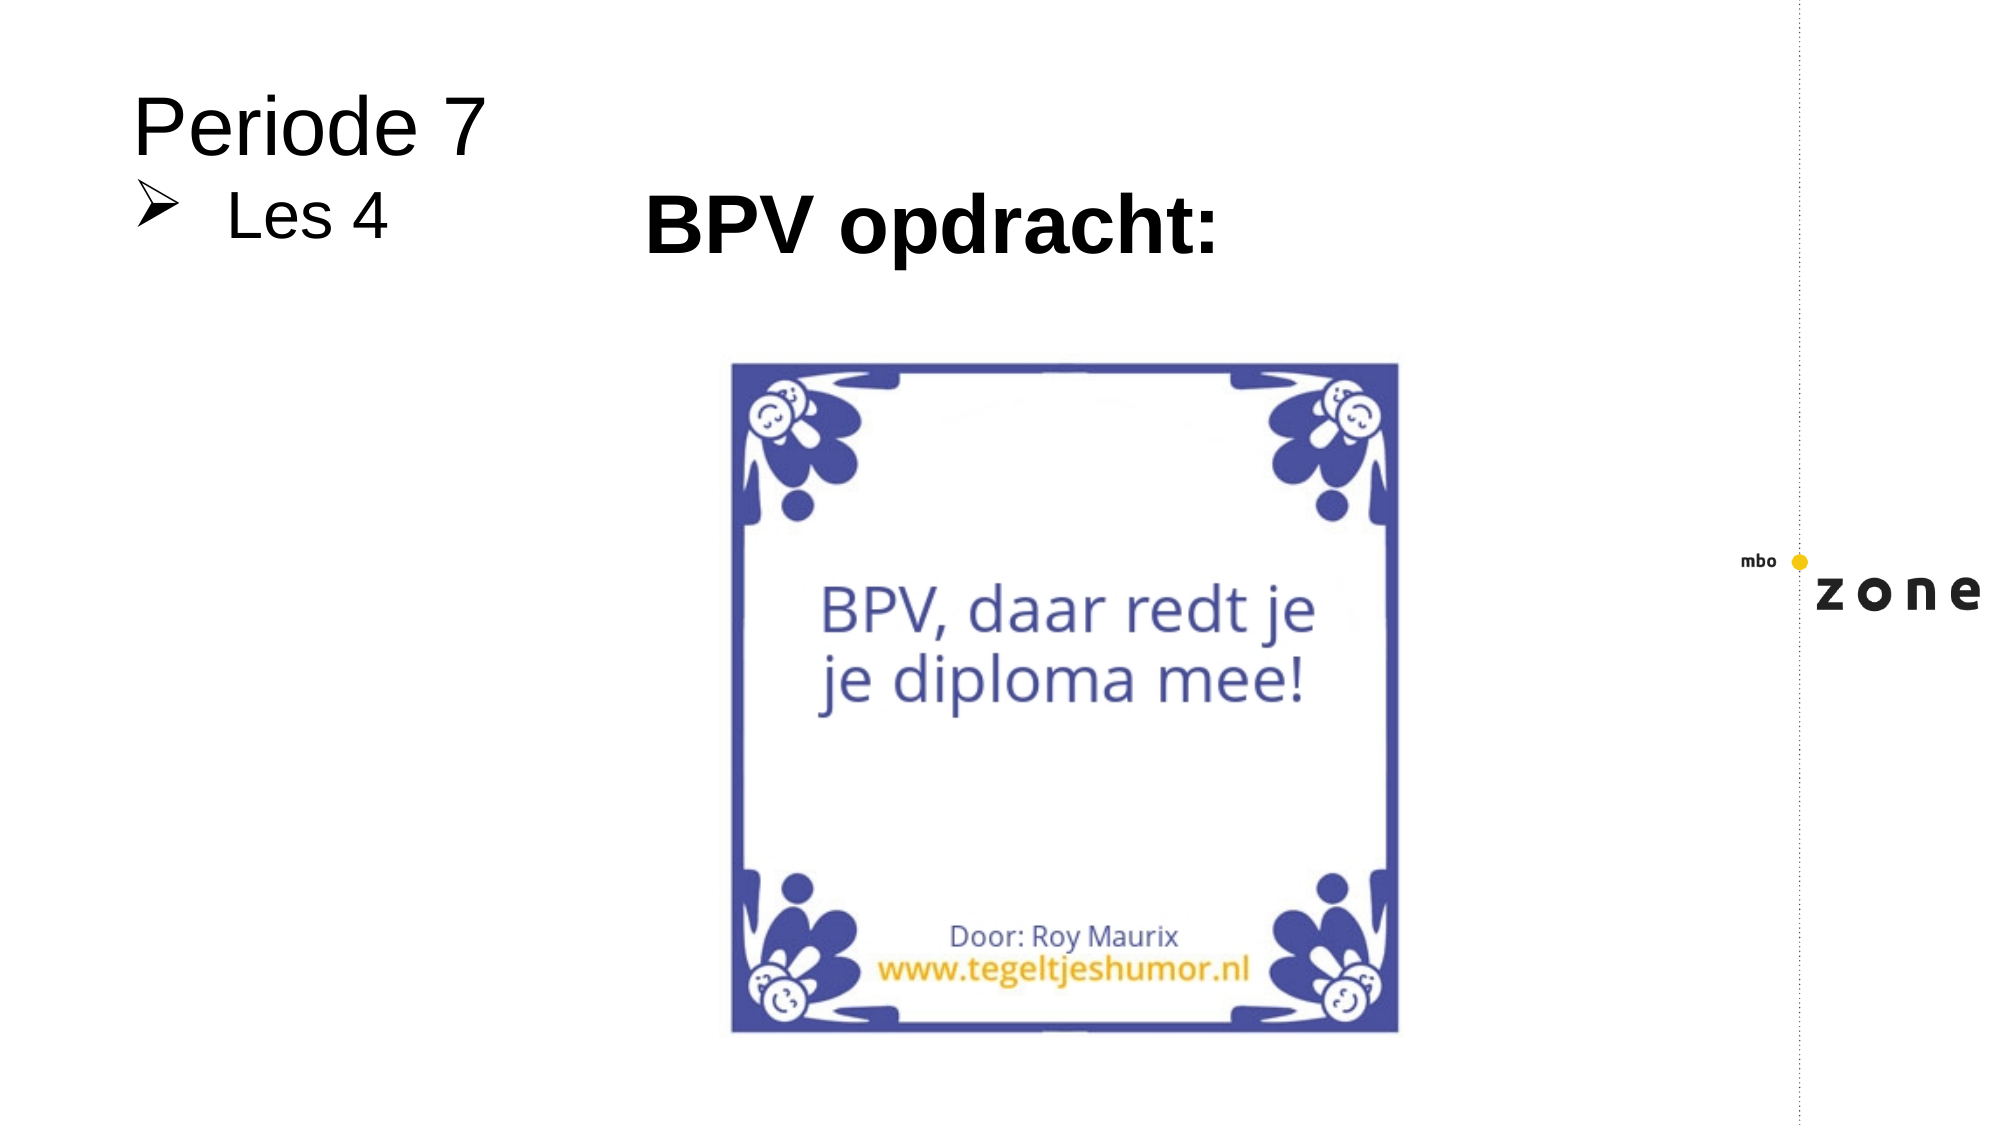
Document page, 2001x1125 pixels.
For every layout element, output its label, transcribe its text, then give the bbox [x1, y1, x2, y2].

text_box BPV opdracht: [629, 162, 1320, 278]
picture [718, 353, 1409, 1043]
picture [1596, 0, 2001, 1125]
text_box Periode 7 Les 4 [117, 64, 528, 259]
